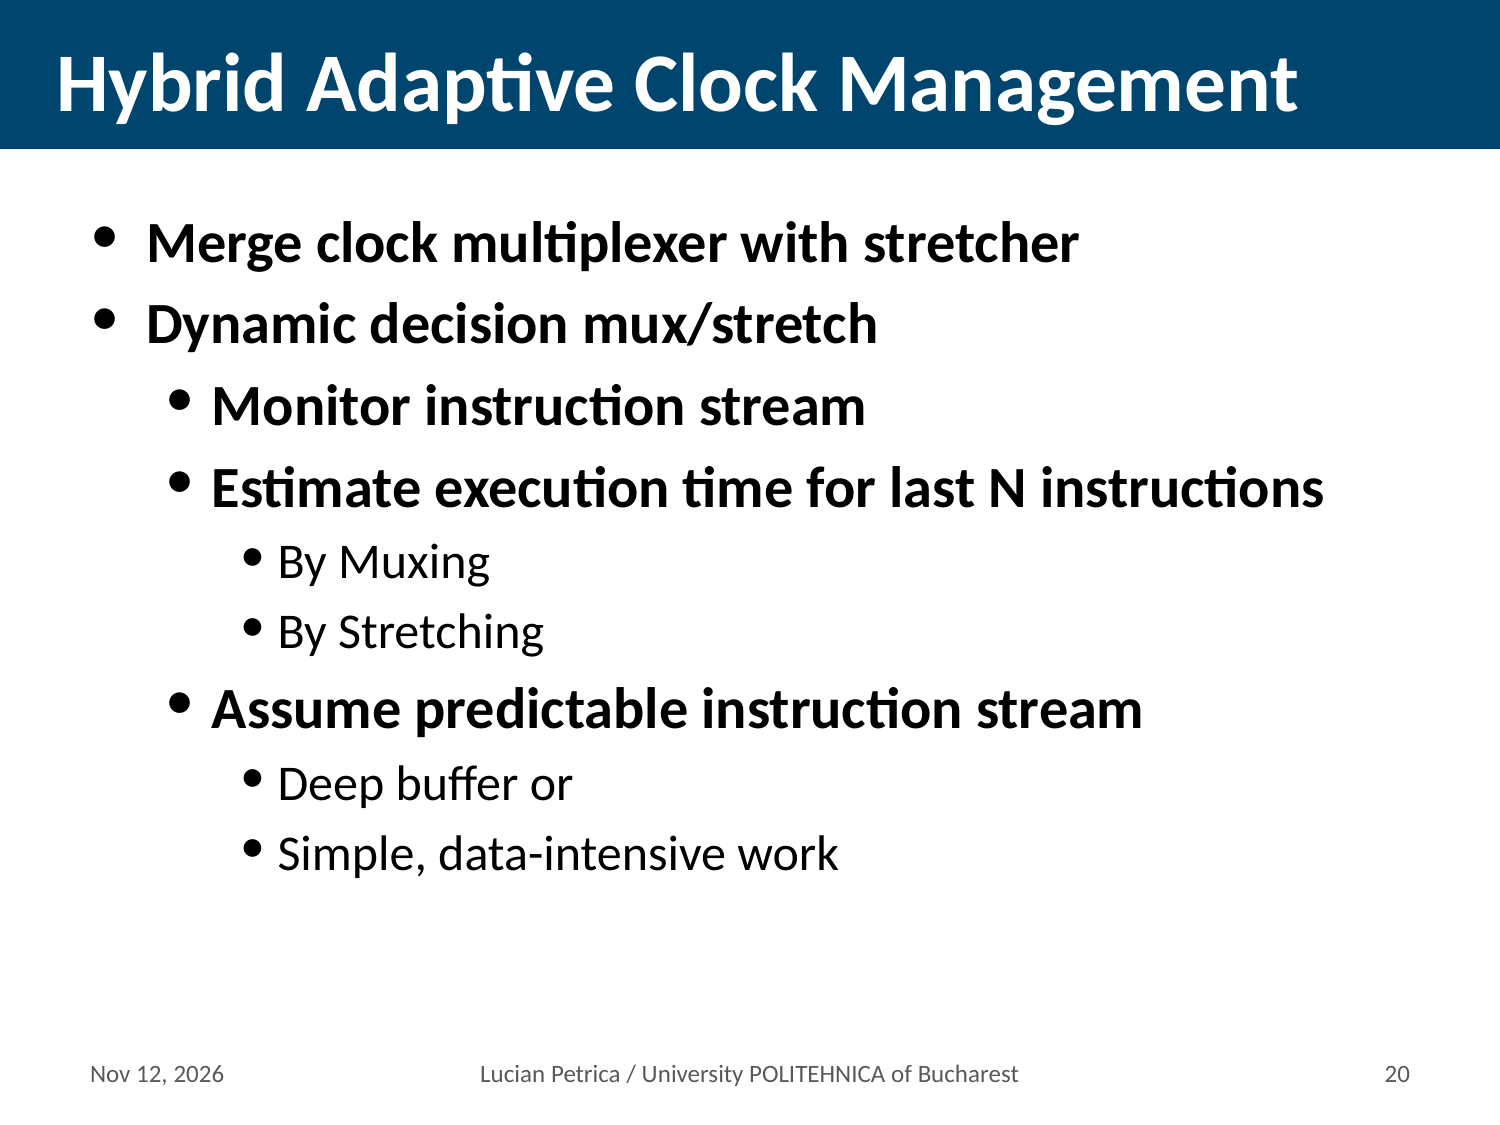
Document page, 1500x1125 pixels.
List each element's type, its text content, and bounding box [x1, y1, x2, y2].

title Hybrid Adaptive Clock Management [41, 15, 1459, 142]
list Merge clock multiplexer with stretcher Dynamic decision mux/stretch Monitor instruction stream Estimate execution time for last N instructions By Muxing By Stretching Assume predictable instruction stream Deep buffer or Simple, data-intensive work [75, 196, 1425, 1010]
footer Lucian Petrica / University POLITEHNICA of Bucharest [277, 1042, 1223, 1103]
slide_number 19 [1246, 1042, 1425, 1103]
slide_number 11-Mar-15 [75, 1042, 254, 1103]
